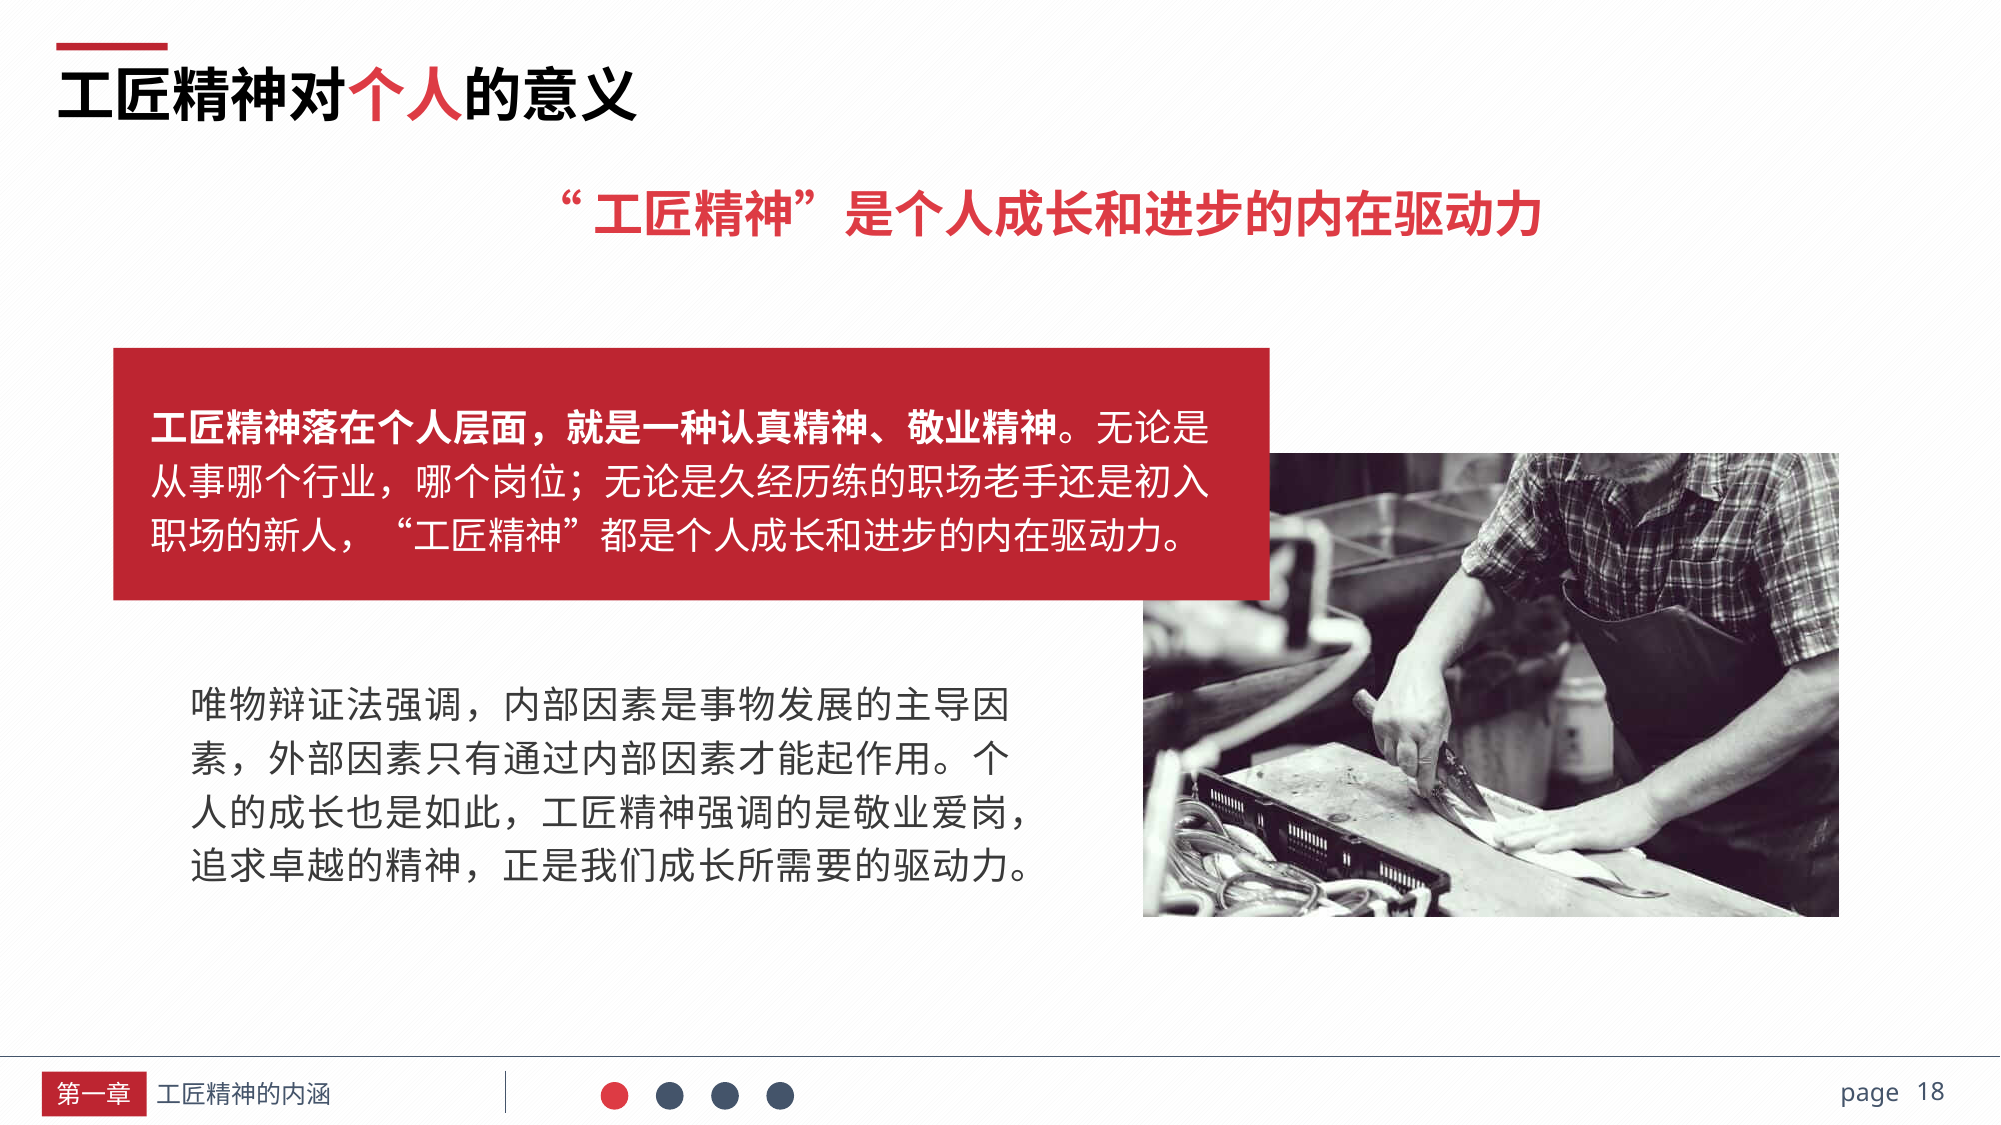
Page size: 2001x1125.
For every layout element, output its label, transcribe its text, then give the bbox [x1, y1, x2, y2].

text_box [56, 42, 168, 50]
text_box 工匠精神落在个人层面，就是一种认真精神、敬业精神。无论是从事哪个行业，哪个岗位；无论是久经历练的职场老手还是初入职场的新人，“工匠精神”都是个人成长和进步的内在驱动力。 [135, 387, 1225, 565]
text_box [113, 347, 1270, 601]
text_box 工匠精神对个人的意义 [41, 50, 954, 136]
text_box 唯物辩证法强调，内部因素是事物发展的主导因素，外部因素只有通过内部因素才能起作用。个人的成长也是如此，工匠精神强调的是敬业爱岗，追求卓越的精神，正是我们成长所需要的驱动力。 [175, 664, 1026, 895]
picture [1143, 453, 1839, 917]
text_box “工匠精神”是个人成长和进步的内在驱动力 [332, 174, 1744, 250]
